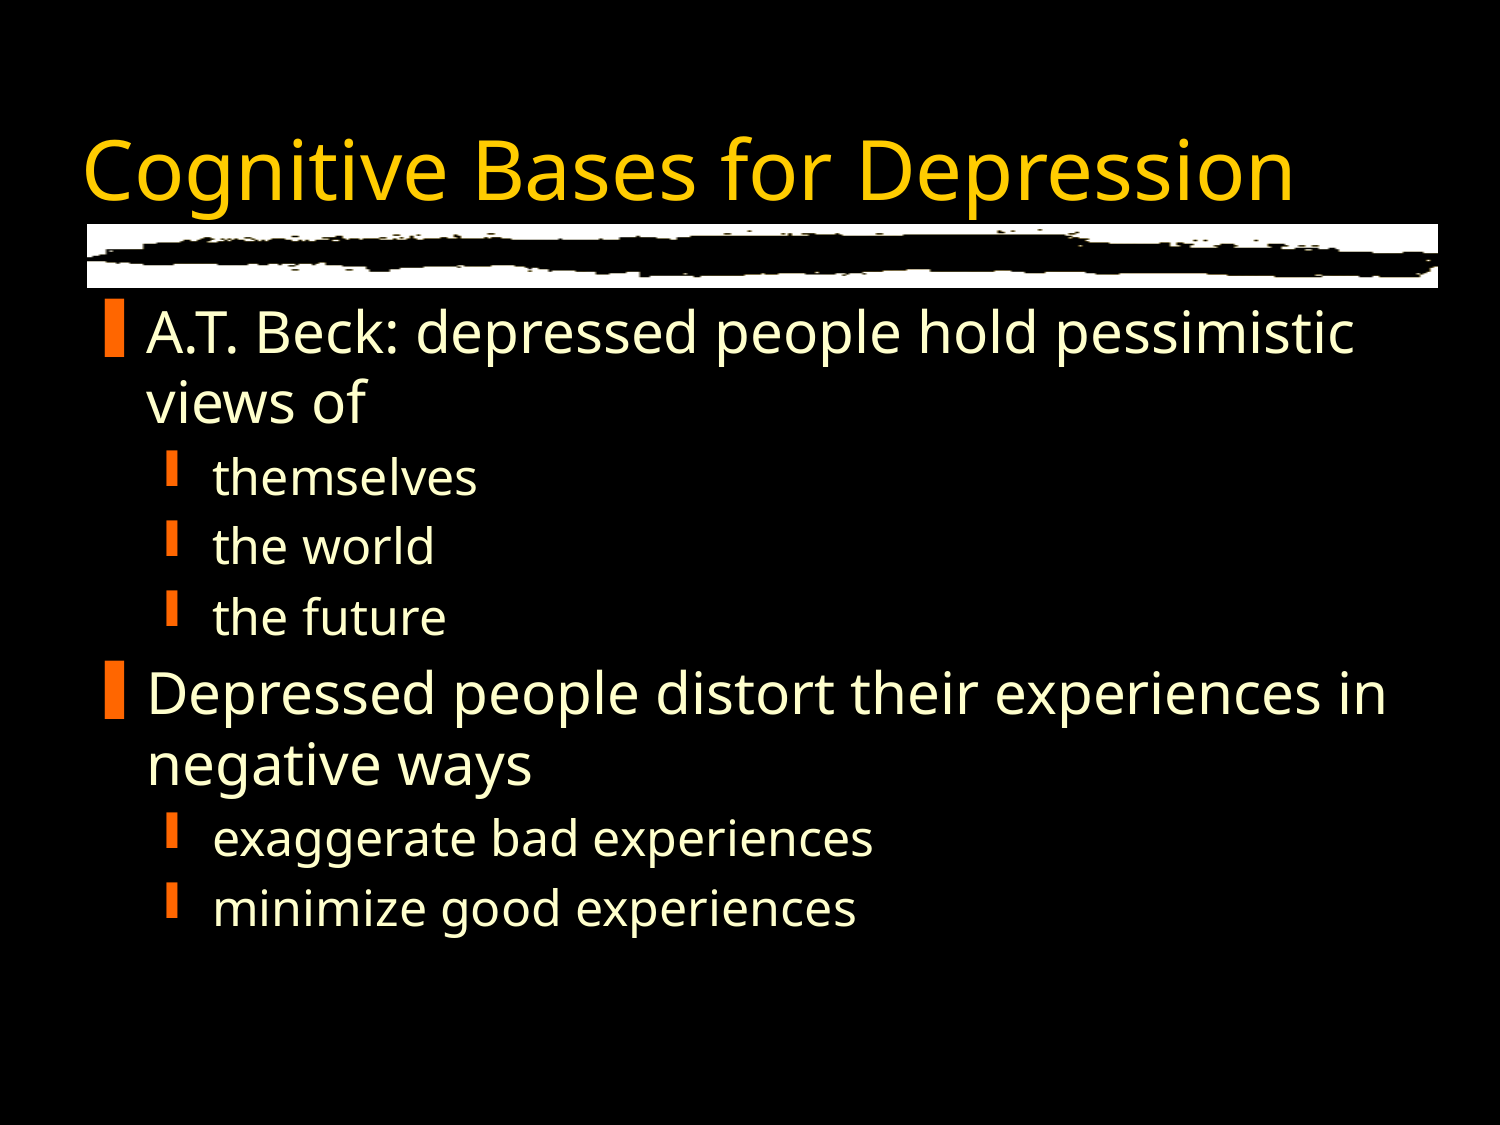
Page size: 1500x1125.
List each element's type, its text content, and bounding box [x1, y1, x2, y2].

list A.T. Beck: depressed people hold pessimistic views of themselves the world the future Depressed people distort their experiences in negative ways exaggerate bad experiences minimize good experiences [74, 287, 1417, 973]
title Cognitive Bases for Depression [66, 37, 1342, 226]
